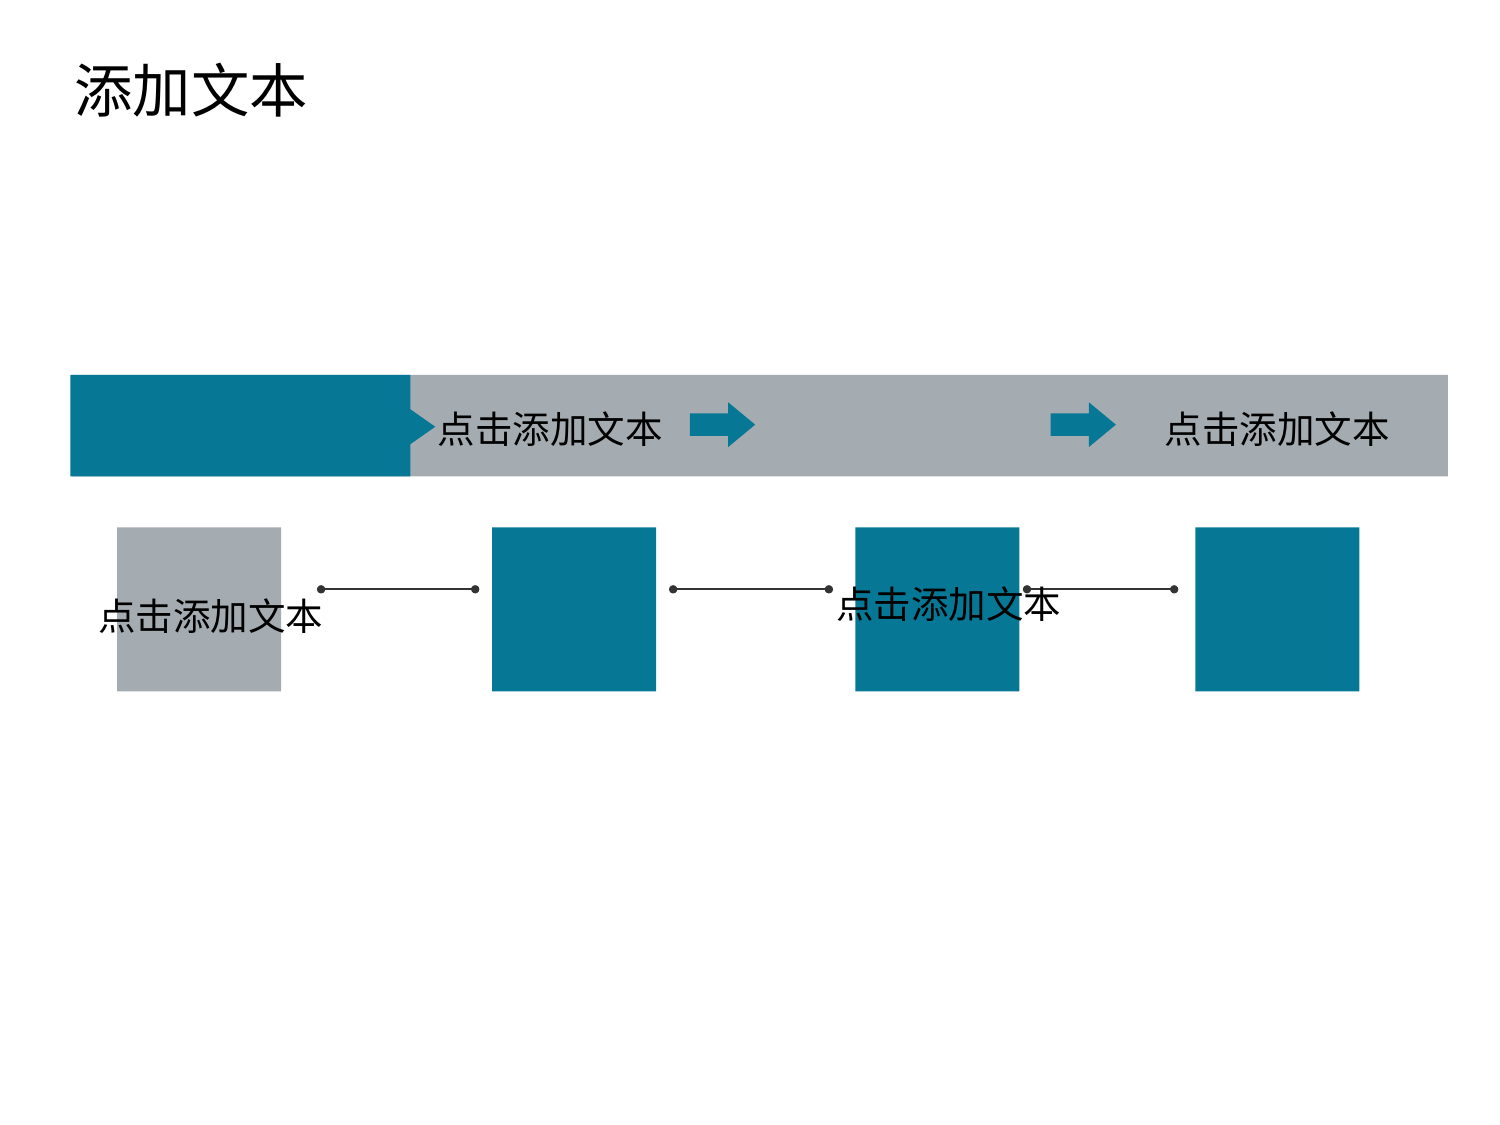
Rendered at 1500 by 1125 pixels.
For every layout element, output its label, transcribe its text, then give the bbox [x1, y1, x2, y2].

text_box [853, 525, 1022, 574]
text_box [70, 374, 436, 477]
text_box 点击添加文本 [83, 585, 339, 646]
text_box [115, 646, 283, 693]
text_box [1050, 402, 1116, 448]
text_box 点击添加文本 [821, 574, 1077, 634]
text_box 点击添加文本 [1149, 398, 1405, 459]
text_box [1193, 525, 1361, 693]
text_box [436, 374, 1448, 477]
text_box 点击添加文本 [440, 398, 678, 459]
text_box 添加文本 [60, 46, 323, 132]
text_box [115, 525, 283, 585]
text_box [853, 634, 1022, 693]
text_box [689, 402, 756, 448]
text_box [490, 525, 658, 693]
